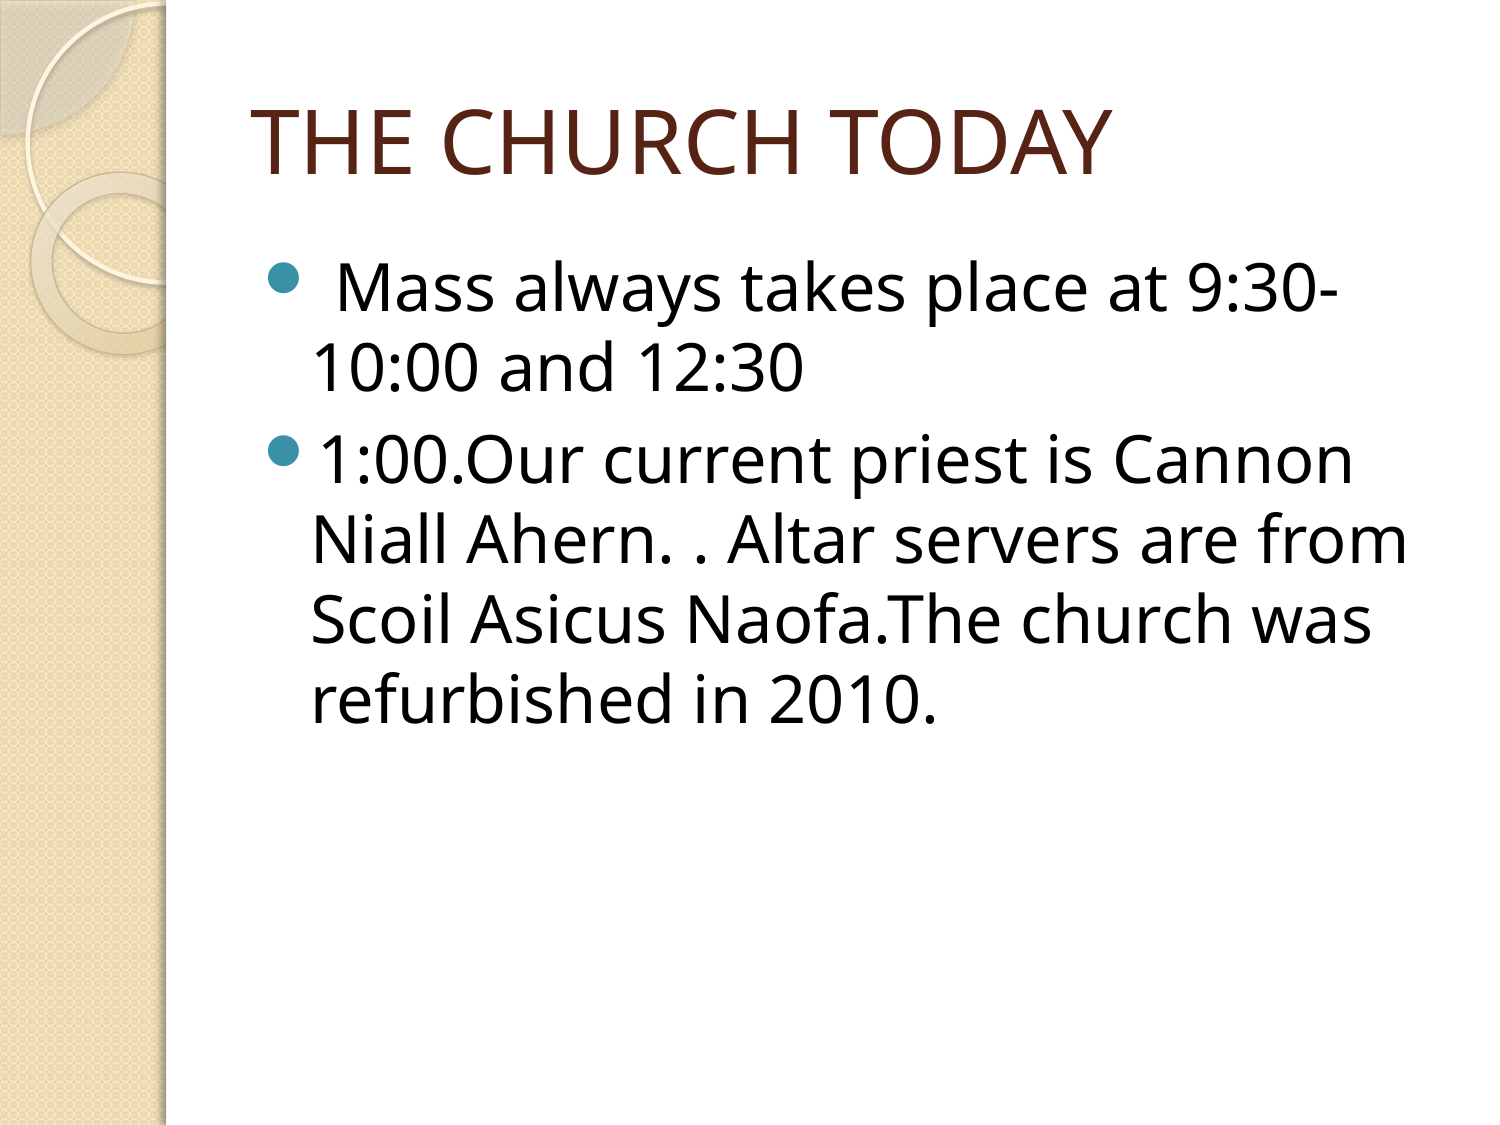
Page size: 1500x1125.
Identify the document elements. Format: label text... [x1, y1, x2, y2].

title THE CHURCH TODAY [235, 45, 1466, 233]
list Mass always takes place at 9:30-10:00 and 12:30 1:00.Our current priest is Cannon Niall Ahern. . Altar servers are from Scoil Asicus Naofa.The church was refurbished in 2010. [235, 237, 1466, 1025]
